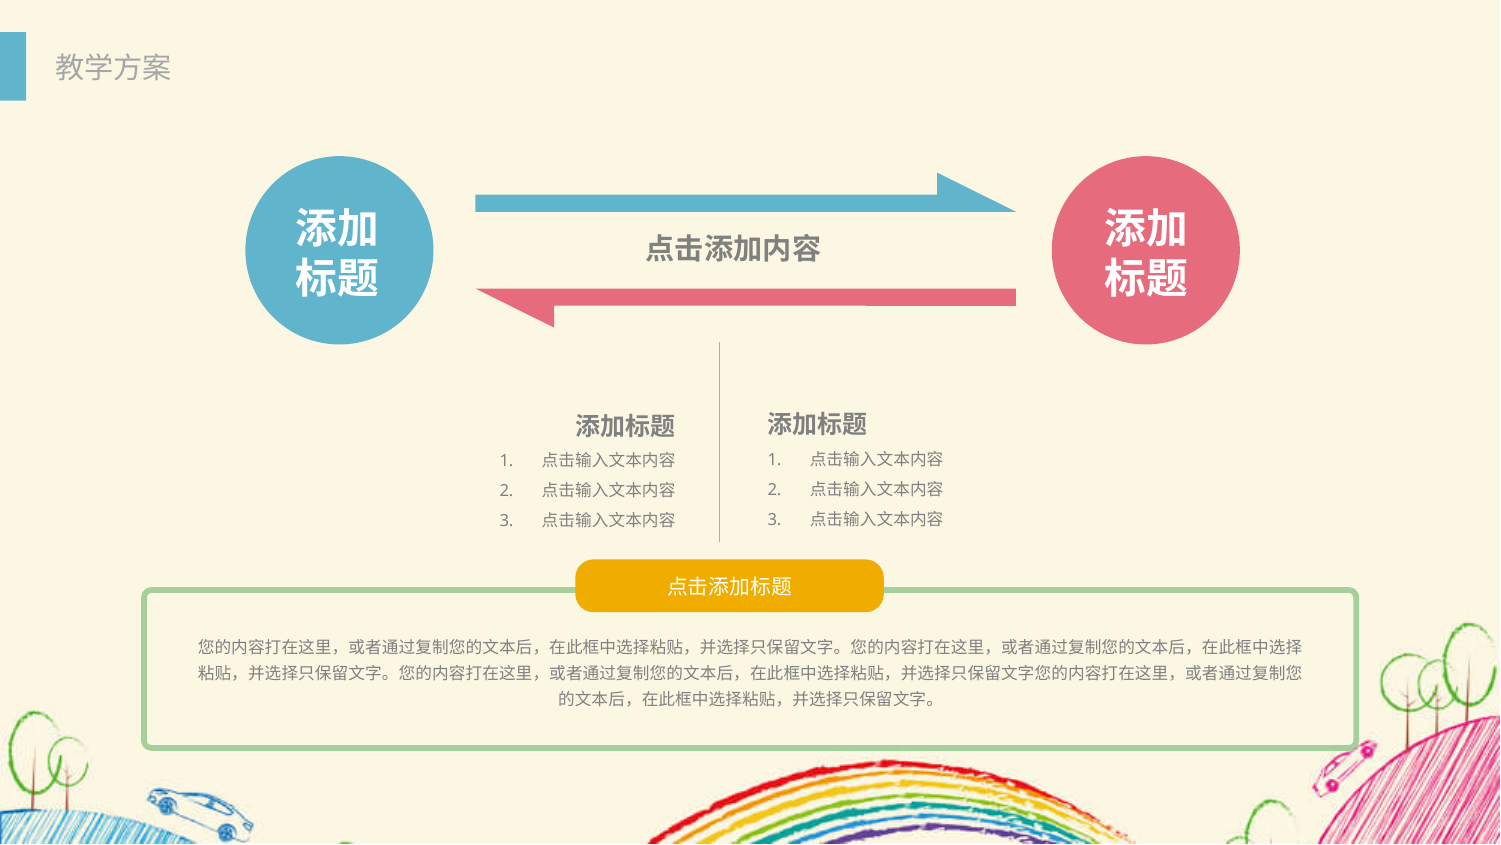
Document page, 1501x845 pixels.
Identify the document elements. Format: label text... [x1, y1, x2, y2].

text_box [143, 589, 1357, 748]
text_box 点击添加内容 [489, 222, 978, 273]
picture [0, 0, 1500, 844]
text_box 点击添加标题 [575, 559, 884, 613]
text_box 添加标题 点击输入文本内容 点击输入文本内容 点击输入文本内容 [165, 387, 691, 538]
text_box [244, 155, 435, 346]
text_box 教学方案 [43, 43, 184, 91]
text_box 添加标题 点击输入文本内容 点击输入文本内容 点击输入文本内容 [752, 386, 1357, 537]
text_box 您的内容打在这里，或者通过复制您的文本后，在此框中选择粘贴，并选择只保留文字。您的内容打在这里，或者通过复制您的文本后，在此框中选择粘贴，并选择只保留文字。您的内容打在这里，或者通过复制您的文本后，在此框中选择粘贴，并选择只保留文字您的内容打在这里，或者通过复制您的文本后，在此框中选择粘贴，并选择只保留文字。 [177, 623, 1325, 717]
text_box [475, 288, 1016, 328]
text_box 添加标题 [1082, 194, 1211, 310]
text_box [475, 172, 1016, 212]
text_box 添加标题 [279, 194, 395, 310]
text_box [0, 31, 27, 102]
text_box [1050, 155, 1241, 346]
